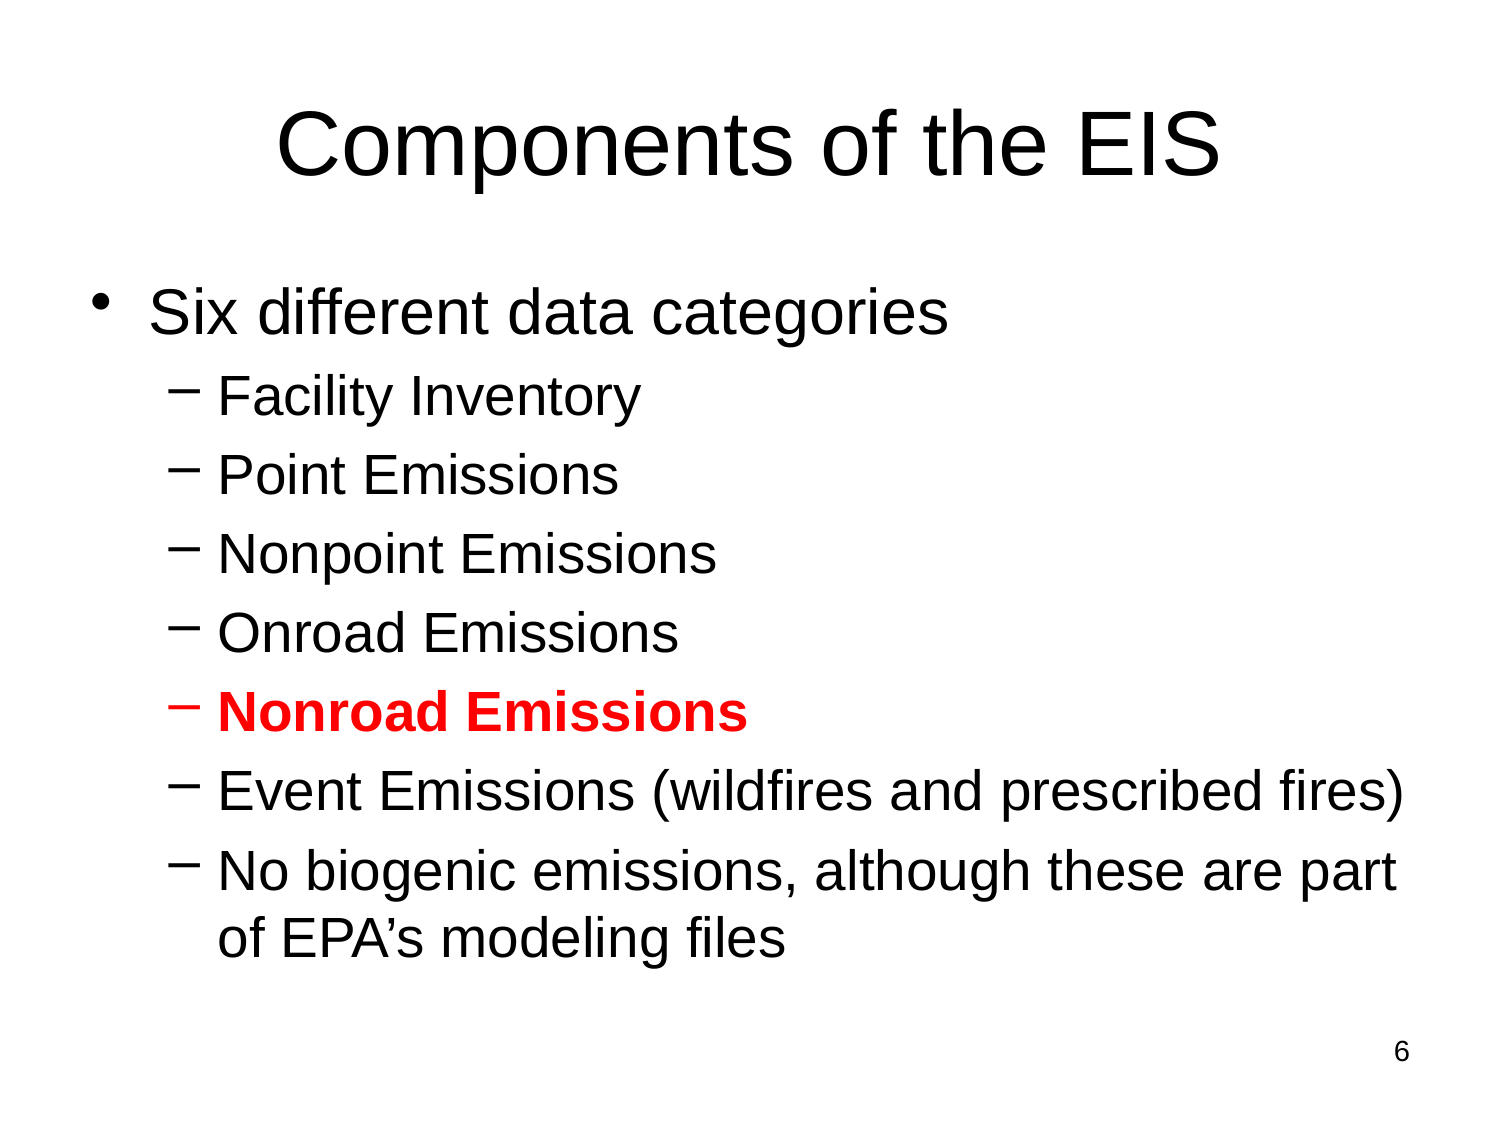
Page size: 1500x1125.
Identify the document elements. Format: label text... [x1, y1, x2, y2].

slide_number 6 [1074, 1024, 1426, 1103]
title Components of the EIS [74, 44, 1426, 233]
list Six different data categories Facility Inventory Point Emissions Nonpoint Emissions Onroad Emissions Nonroad Emissions Event Emissions (wildfires and prescribed fires) No biogenic emissions, although these are part of EPA’s modeling files [74, 262, 1426, 1006]
